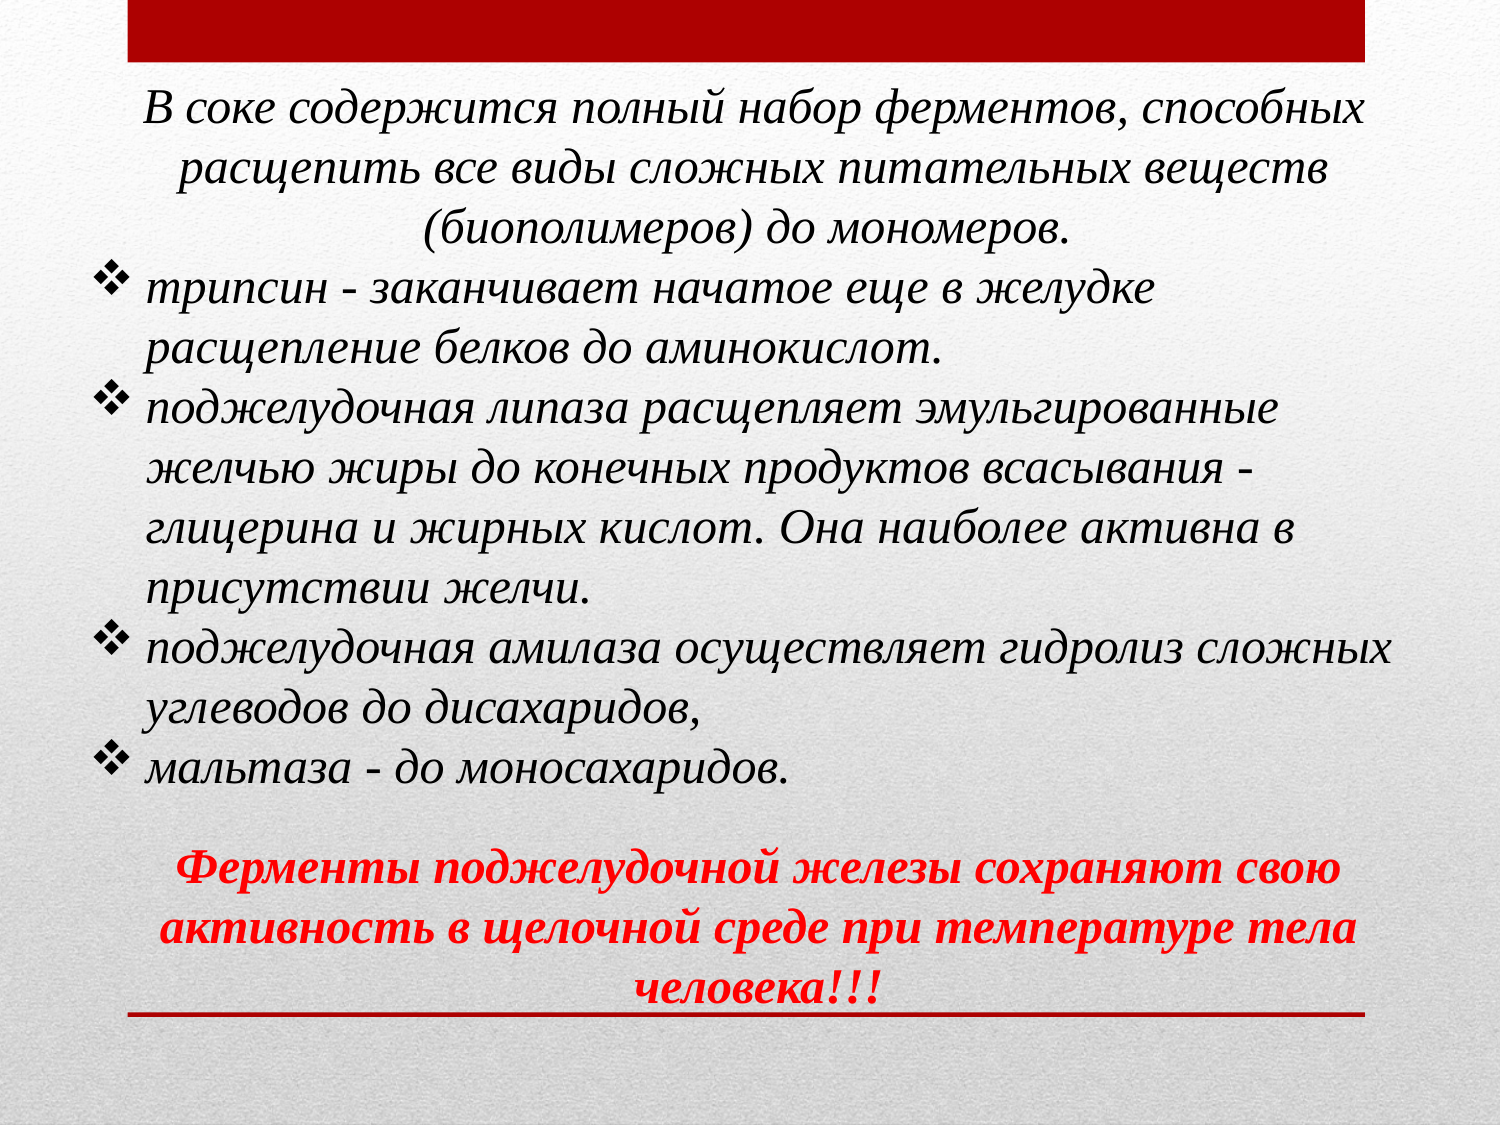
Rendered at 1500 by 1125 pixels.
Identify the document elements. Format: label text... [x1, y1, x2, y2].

text_box Ферменты поджелудочной железы сохраняют свою активность в щелочной среде при температуре тела человека!!! [17, 826, 1500, 1022]
text_box В соке содержится полный набор ферментов, способных расщепить все виды сложных питательных веществ (биополимеров) до мономеров. трипсин - заканчивает начатое еще в желудке расщепление белков до аминокислот. поджелудочная липаза расщепляет эмульгированные желчью жиры до конечных продуктов всасывания - глицерина и жирных кислот. Она наиболее активна в присутствии желчи. поджелудочная амилаза осуществляет гидролиз сложных углеводов до дисахаридов, мальтаза - до моносахаридов. [74, 66, 1433, 826]
